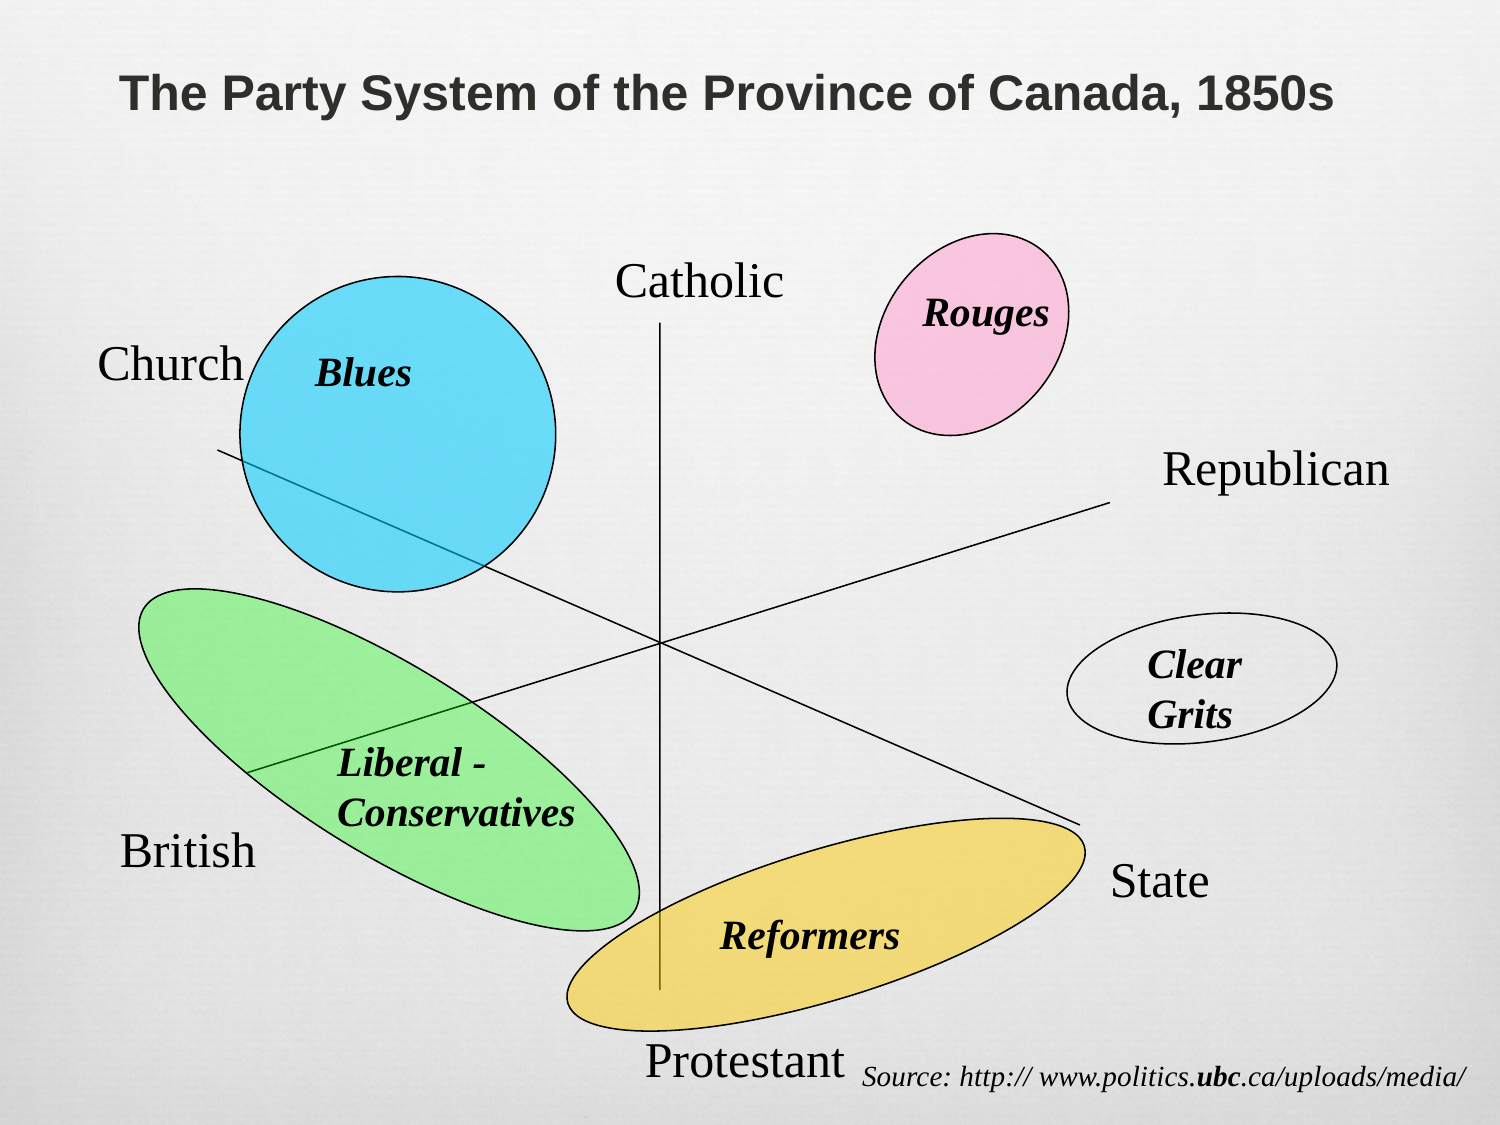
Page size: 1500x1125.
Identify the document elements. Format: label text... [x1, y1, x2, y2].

text_box [1067, 630, 1132, 741]
text_box Source: http:// www.politics.ubc.ca/uploads/media/ [847, 1049, 1500, 1100]
text_box Protestant [629, 1020, 900, 1095]
text_box [239, 276, 556, 592]
text_box State [1095, 840, 1260, 915]
text_box [566, 818, 1086, 1032]
text_box The Party System of the Province of Canada, 1850s [82, 52, 1373, 128]
text_box [874, 233, 1065, 436]
text_box British [104, 810, 285, 885]
text_box [138, 588, 507, 829]
text_box [1313, 631, 1337, 704]
text_box Clear Grits [1132, 629, 1313, 745]
text_box [1136, 613, 1310, 629]
text_box Reformers [704, 900, 975, 965]
text_box Catholic [599, 240, 841, 315]
text_box Liberal - Conservatives [322, 727, 600, 843]
text_box Rouges [907, 277, 1073, 343]
text_box Blues [300, 337, 480, 403]
text_box Republican [1147, 427, 1433, 503]
text_box Church [82, 322, 285, 398]
text_box [345, 813, 640, 931]
